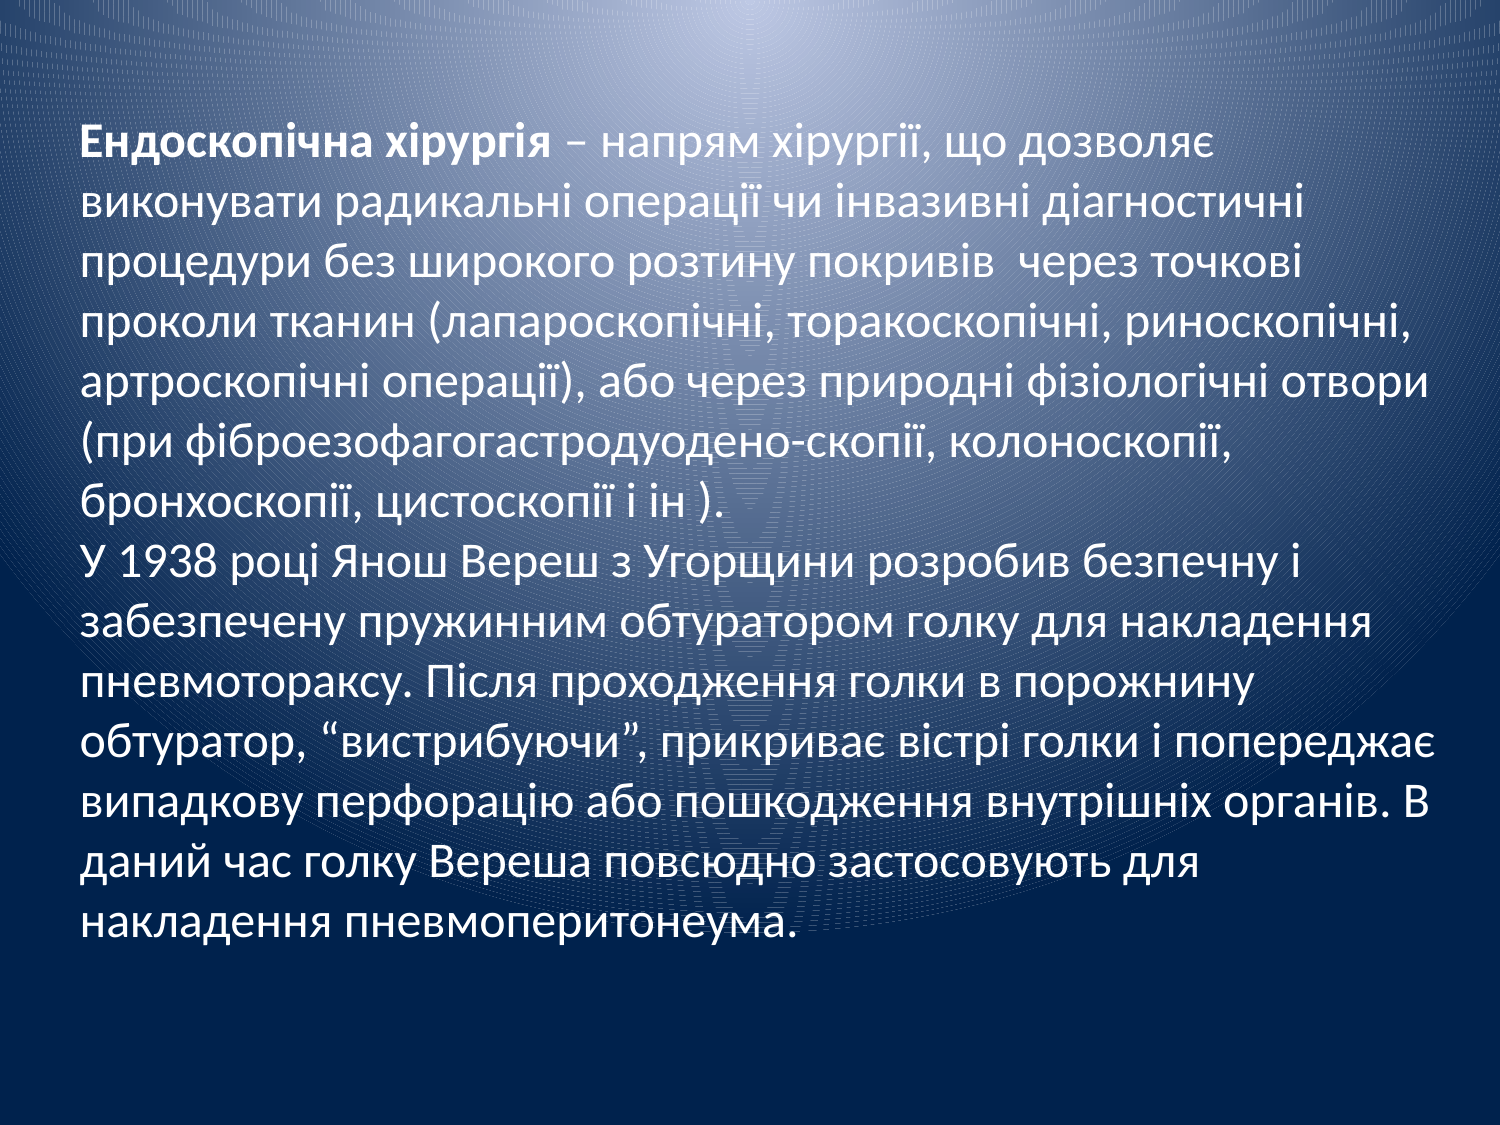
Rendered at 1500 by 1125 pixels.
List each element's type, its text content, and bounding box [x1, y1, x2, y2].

text_box Ендоскопічна хірургія – напрям хірургії, що дозволяє виконувати радикальні операції чи інвазивні діагностичні процедури без широкого розтину покривів через точкові проколи тканин (лапароскопічні, торакоскопічні, риноскопічні, артроскопічні операції), або через природні фізіологічні отвори (при фіброезофагогастродуодено-скопії, колоноскопії, бронхоскопії, цистоскопії і ін ). У 1938 році Янош Вереш з Угорщини розробив безпечну і забезпечену пружинним обтуратором голку для накладення пневмотораксу. Після проходження голки в порожнину обтуратор, “вистрибуючи”, прикриває вістрі голки і попереджає випадкову перфорацію або пошкодження внутрішніх органів. В даний час голку Вереша повсюдно застосовують для накладення пневмоперитонеума. [64, 100, 1459, 956]
